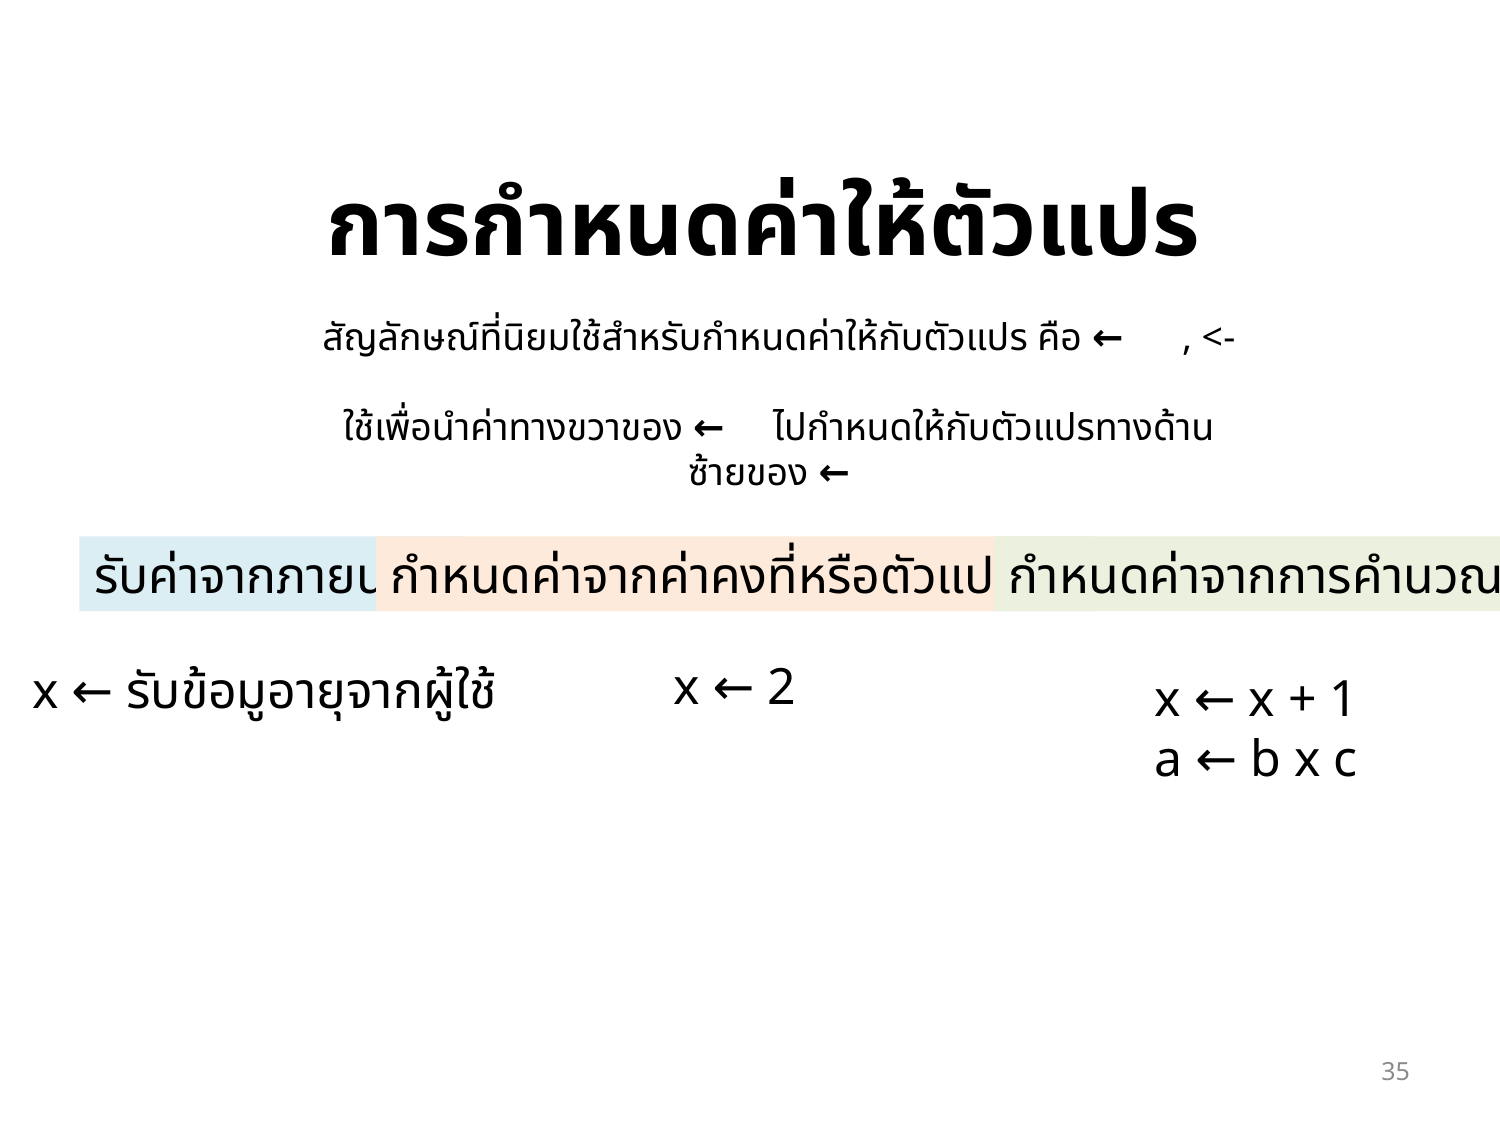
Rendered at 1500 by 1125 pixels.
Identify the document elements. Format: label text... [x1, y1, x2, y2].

text_box สัญลักษณ์ที่นิยมใช้สำหรับกำหนดค่าให้กับตัวแปร คือ ← , <- ใช้เพื่อนำค่าทางขวาของ ← ไปกำหนดให้กับตัวแปรทางด้านซ้ายของ ← [306, 290, 1252, 516]
title การกำหนดค่าให้ตัวแปร [88, 125, 1439, 313]
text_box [75, 536, 454, 728]
slide_number 35 [1074, 1042, 1425, 1103]
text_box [465, 536, 1005, 724]
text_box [1055, 536, 1458, 796]
